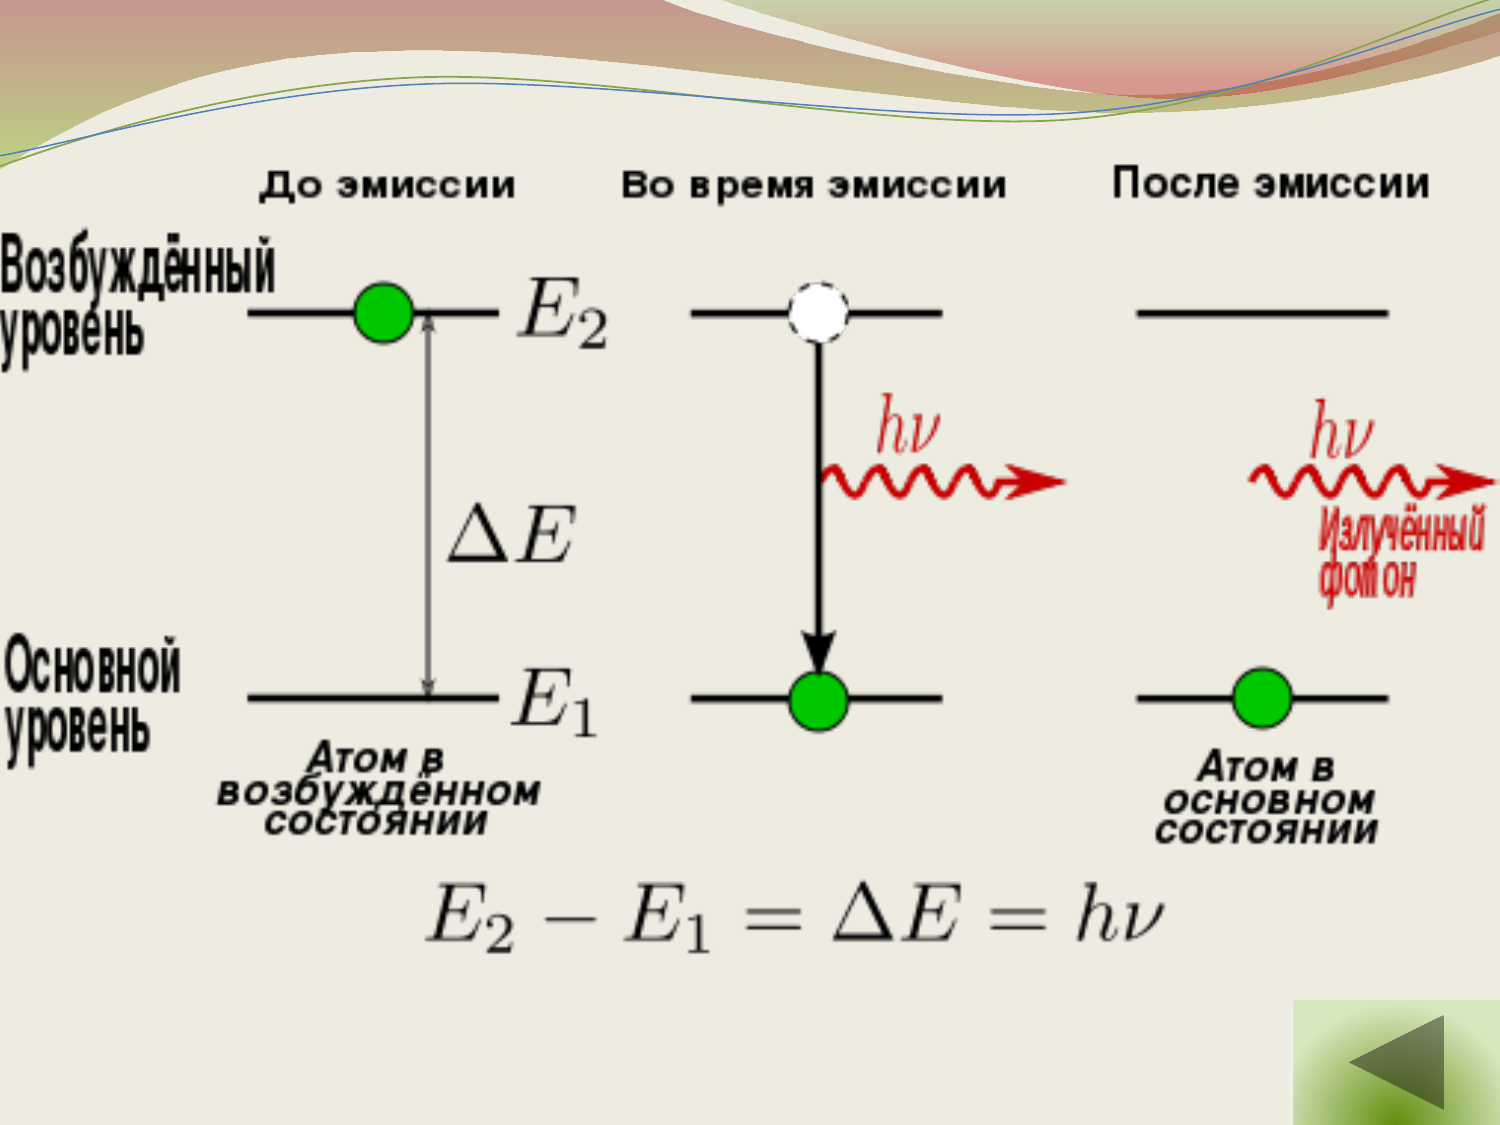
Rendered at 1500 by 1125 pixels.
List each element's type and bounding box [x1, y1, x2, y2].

picture [0, 160, 1500, 960]
text_box [1293, 999, 1500, 1125]
